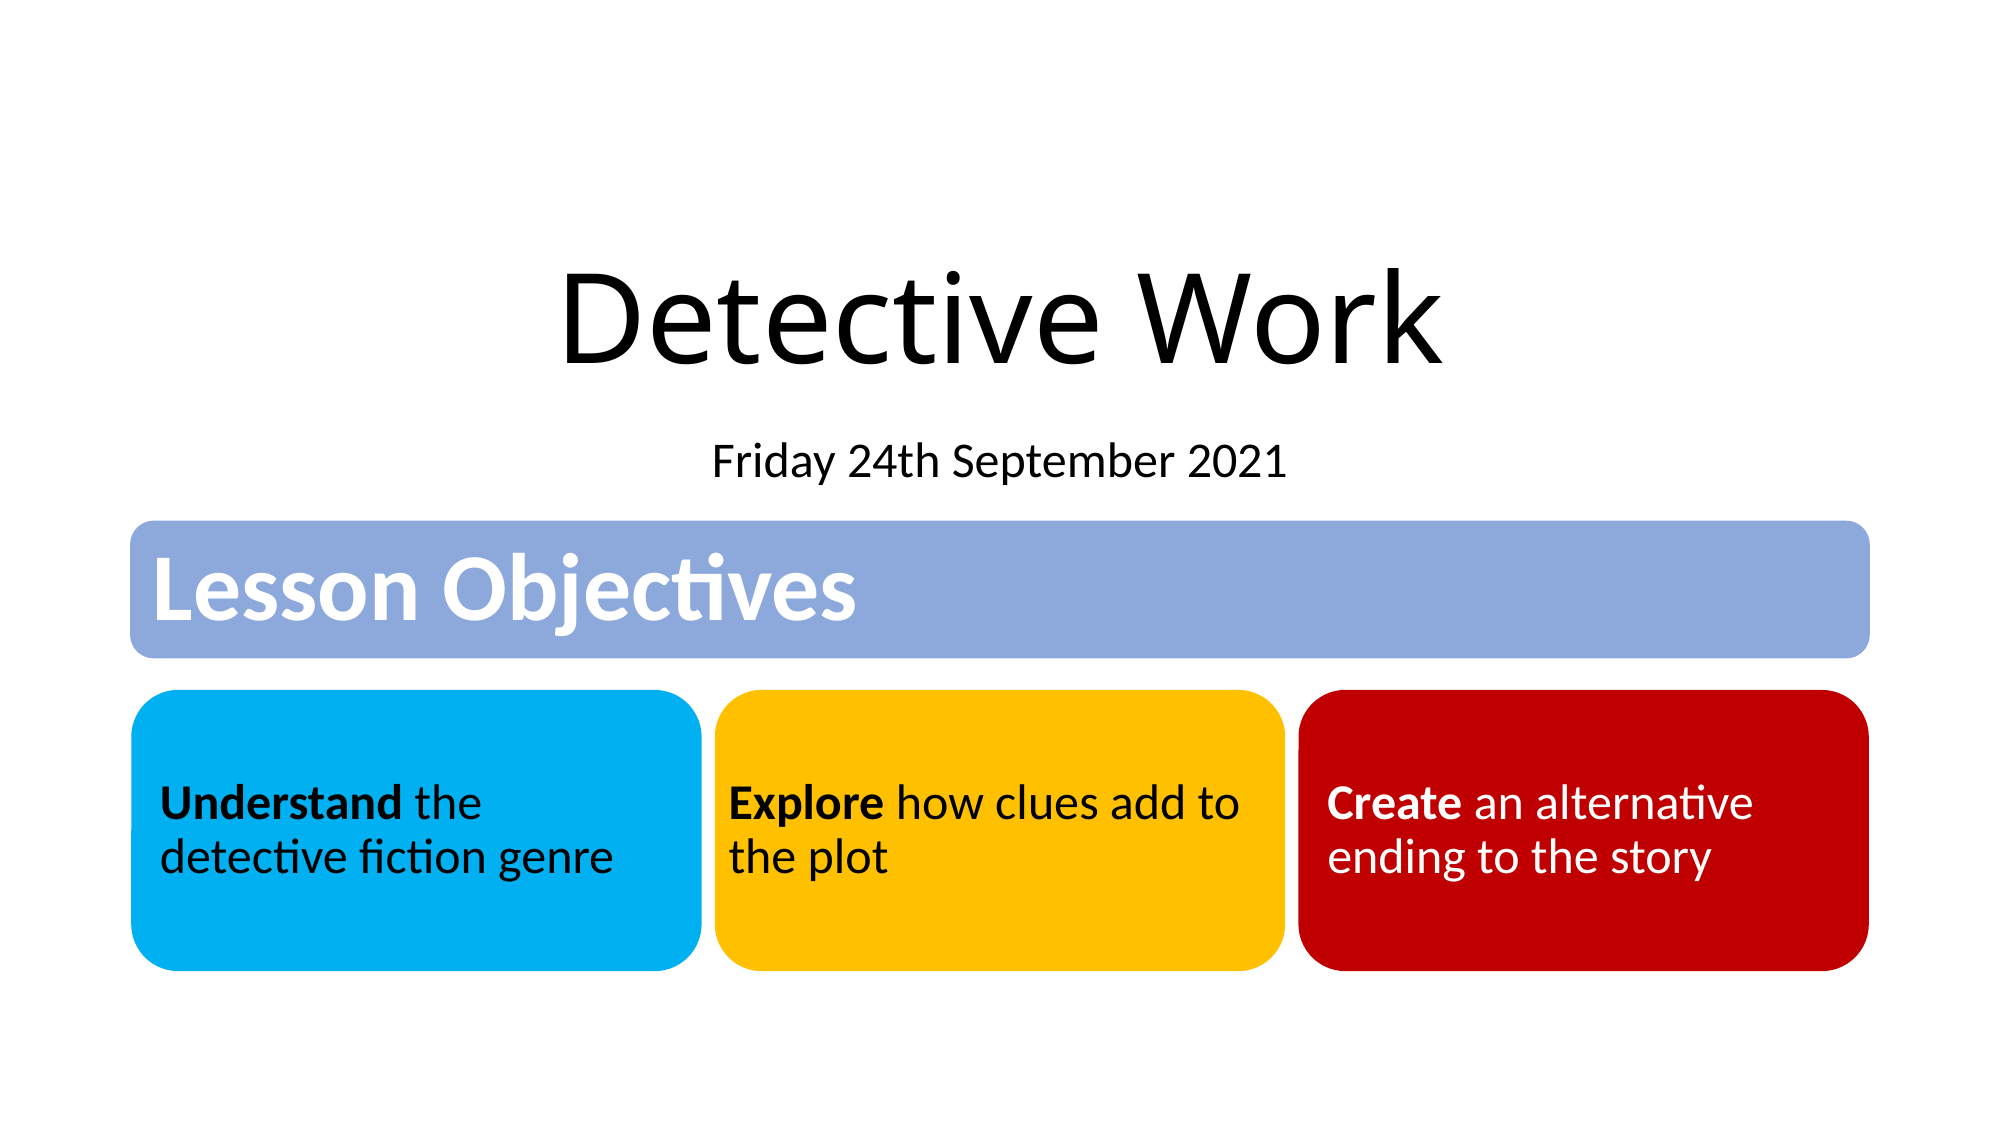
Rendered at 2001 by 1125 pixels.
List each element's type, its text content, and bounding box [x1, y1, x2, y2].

subtitle Friday 24th September 2021 [249, 426, 1750, 520]
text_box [131, 521, 1869, 972]
title Detective Work [249, 184, 1750, 398]
